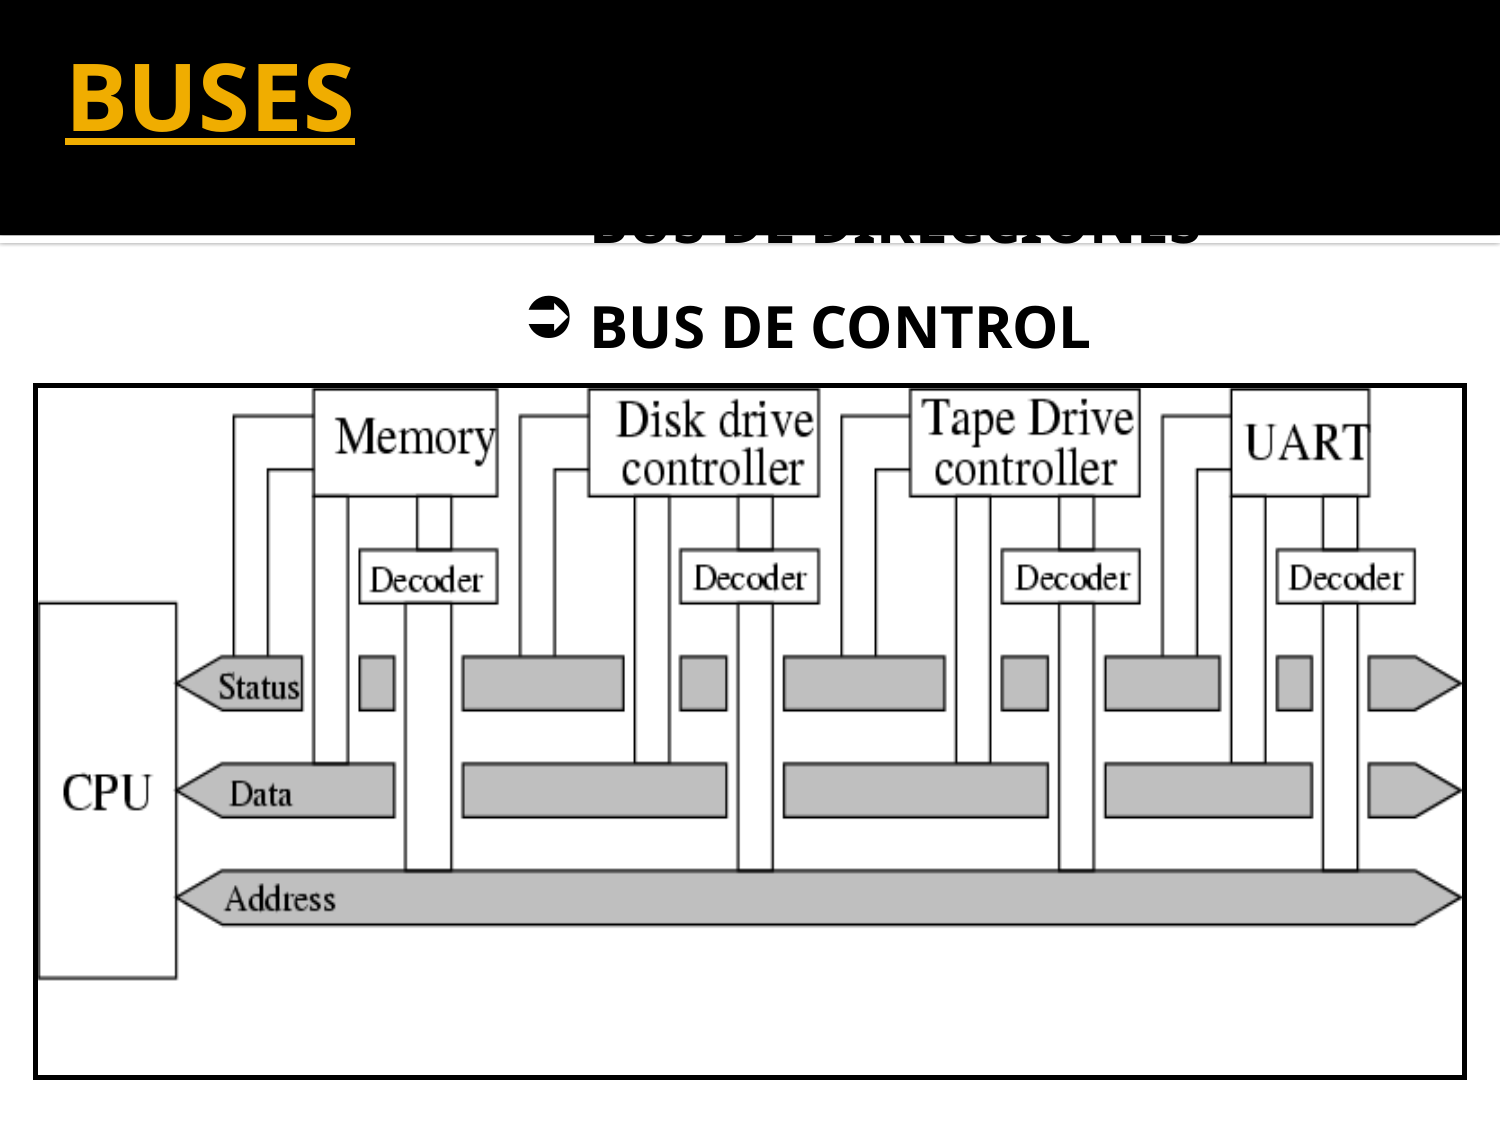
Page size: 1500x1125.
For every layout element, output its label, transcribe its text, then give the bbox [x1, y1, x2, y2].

text_box BUS DE DATOS BUS DE DIRECCIONES BUS DE CONTROL [507, 37, 1217, 368]
list [37, 174, 1463, 383]
picture [37, 387, 1463, 1075]
title BUSES [50, 24, 1388, 163]
